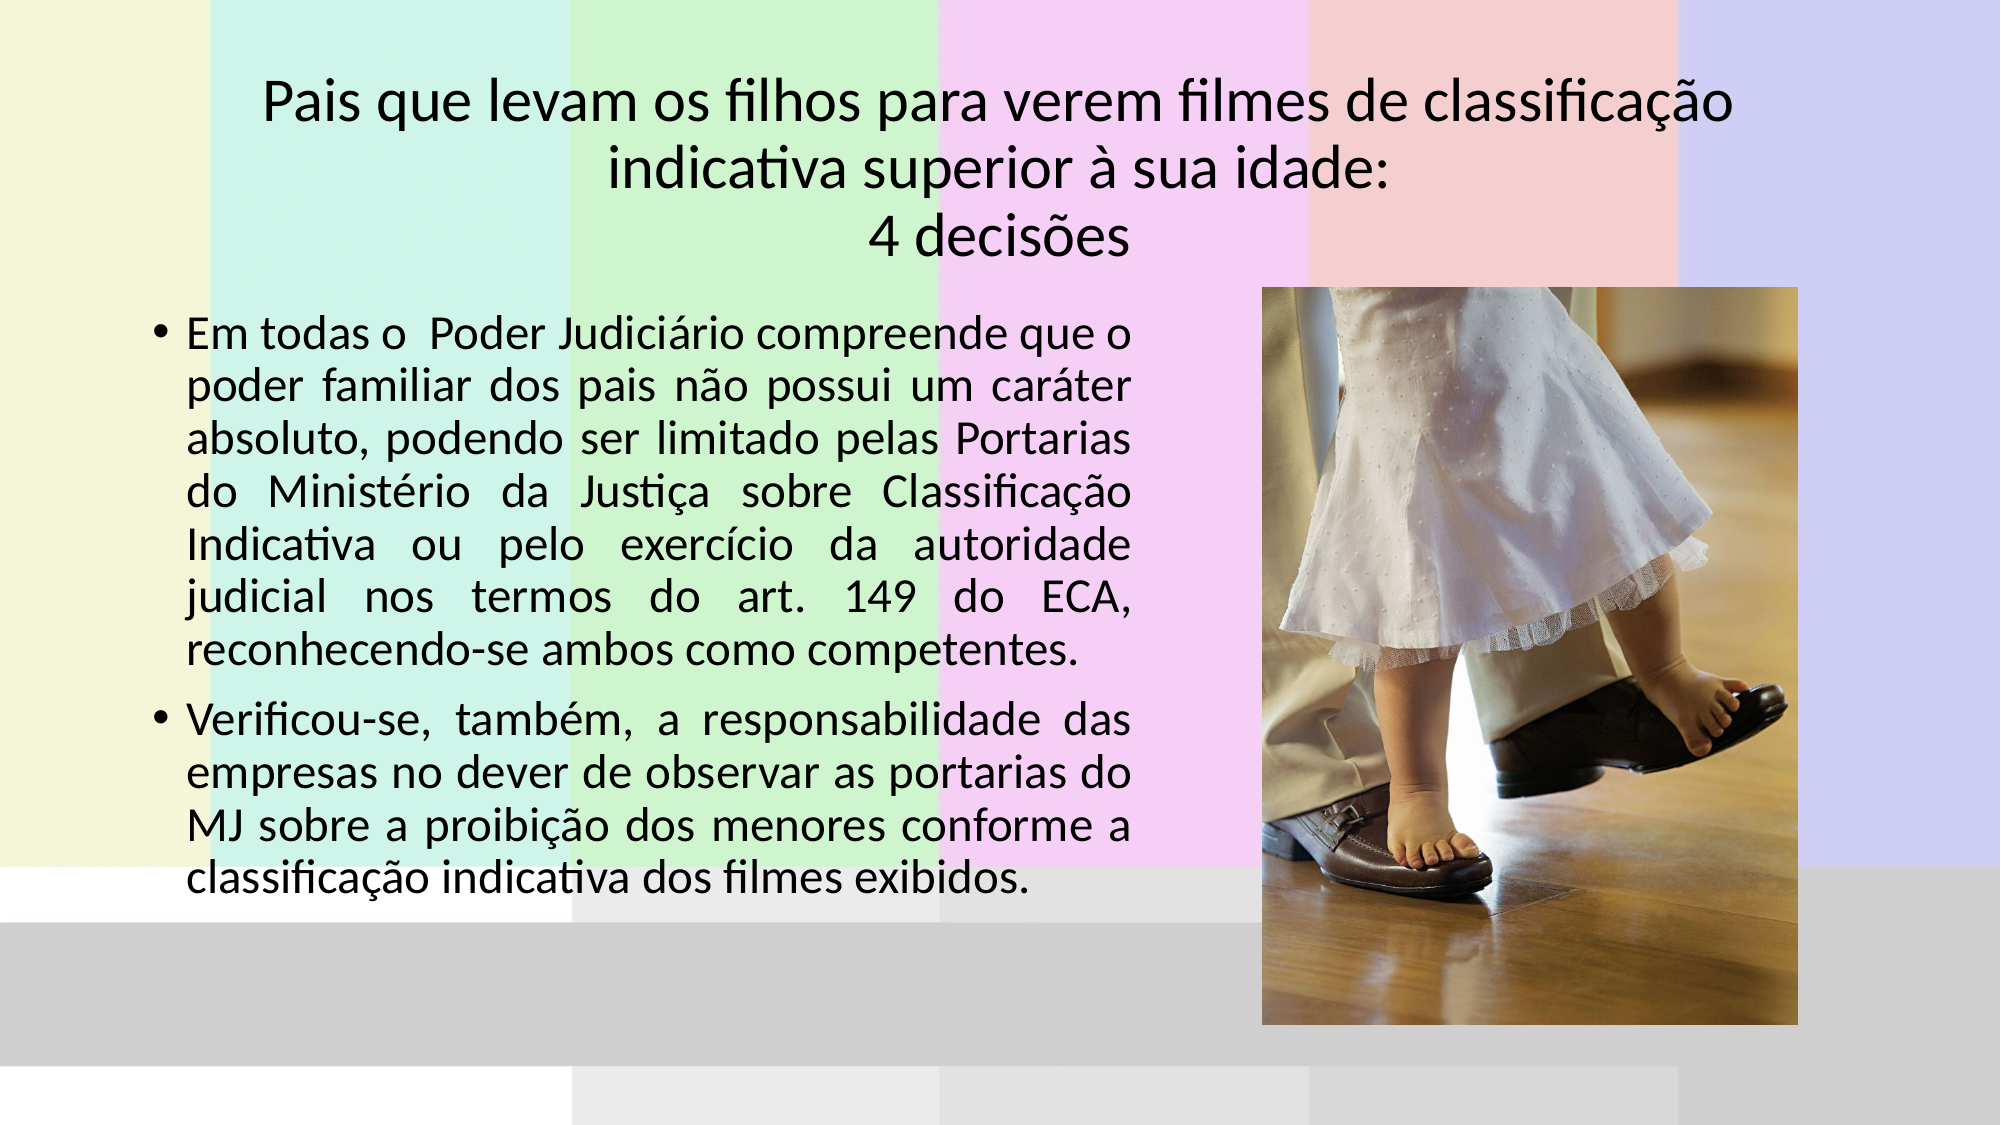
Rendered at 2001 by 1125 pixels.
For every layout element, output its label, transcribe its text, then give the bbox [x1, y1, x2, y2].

list Em todas o Poder Judiciário compreende que o poder familiar dos pais não possui um caráter absoluto, podendo ser limitado pelas Portarias do Ministério da Justiça sobre Classificação Indicativa ou pelo exercício da autoridade judicial nos termos do art. 149 do ECA, reconhecendo-se ambos como competentes. Verificou-se, também, a responsabilidade das empresas no dever de observar as portarias do MJ sobre a proibição dos menores conforme a classificação indicativa dos filmes exibidos. [137, 299, 1149, 1014]
title Pais que levam os filhos para verem filmes de classificação indicativa superior à sua idade: 4 decisões [137, 59, 1863, 278]
picture [1262, 287, 1798, 1025]
